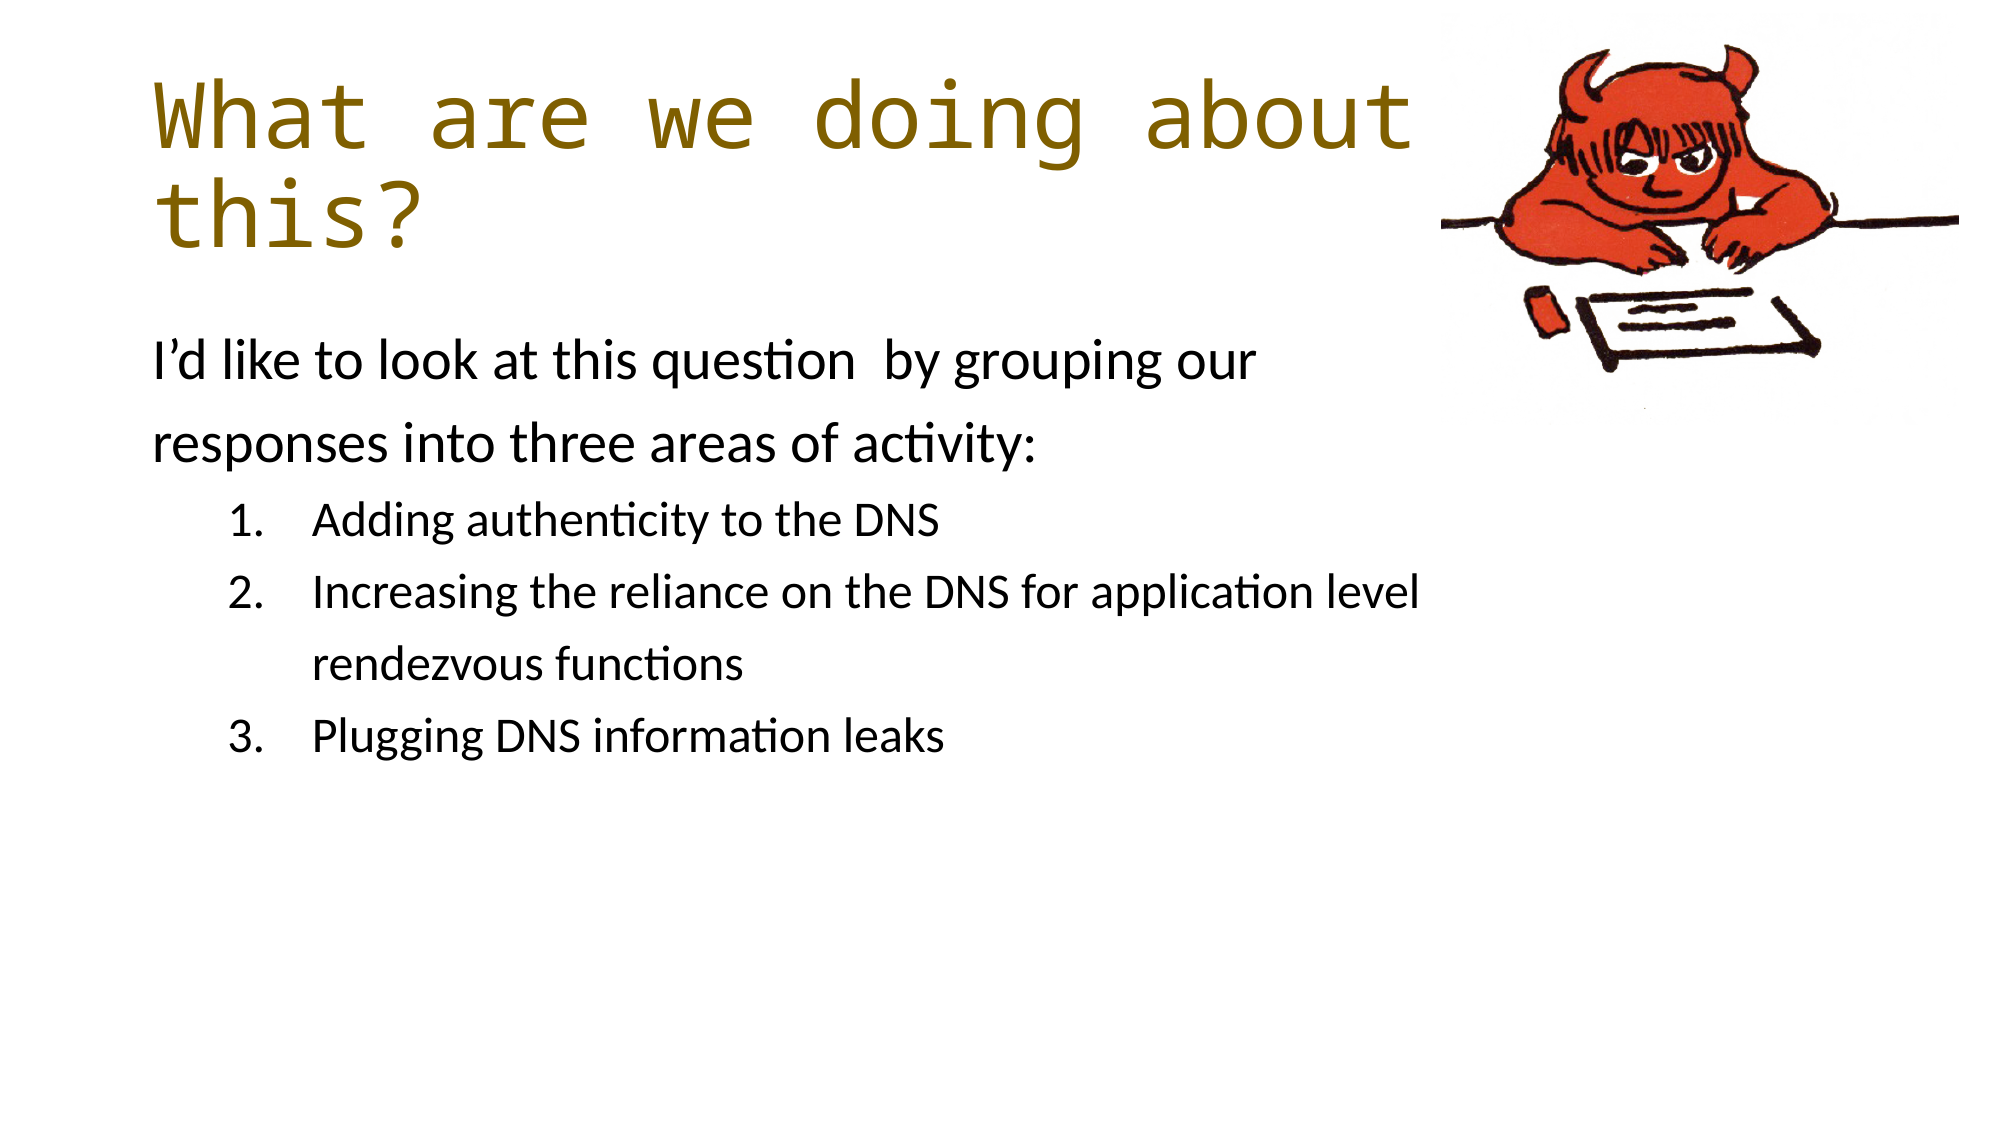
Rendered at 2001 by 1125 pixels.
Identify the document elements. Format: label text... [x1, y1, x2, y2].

picture [1441, 13, 1959, 425]
list I’d like to look at this question by grouping our responses into three areas of activity: Adding authenticity to the DNS Increasing the reliance on the DNS for application level rendezvous functions Plugging DNS information leaks [137, 299, 1457, 1014]
title What are we doing about this? [137, 59, 1441, 278]
